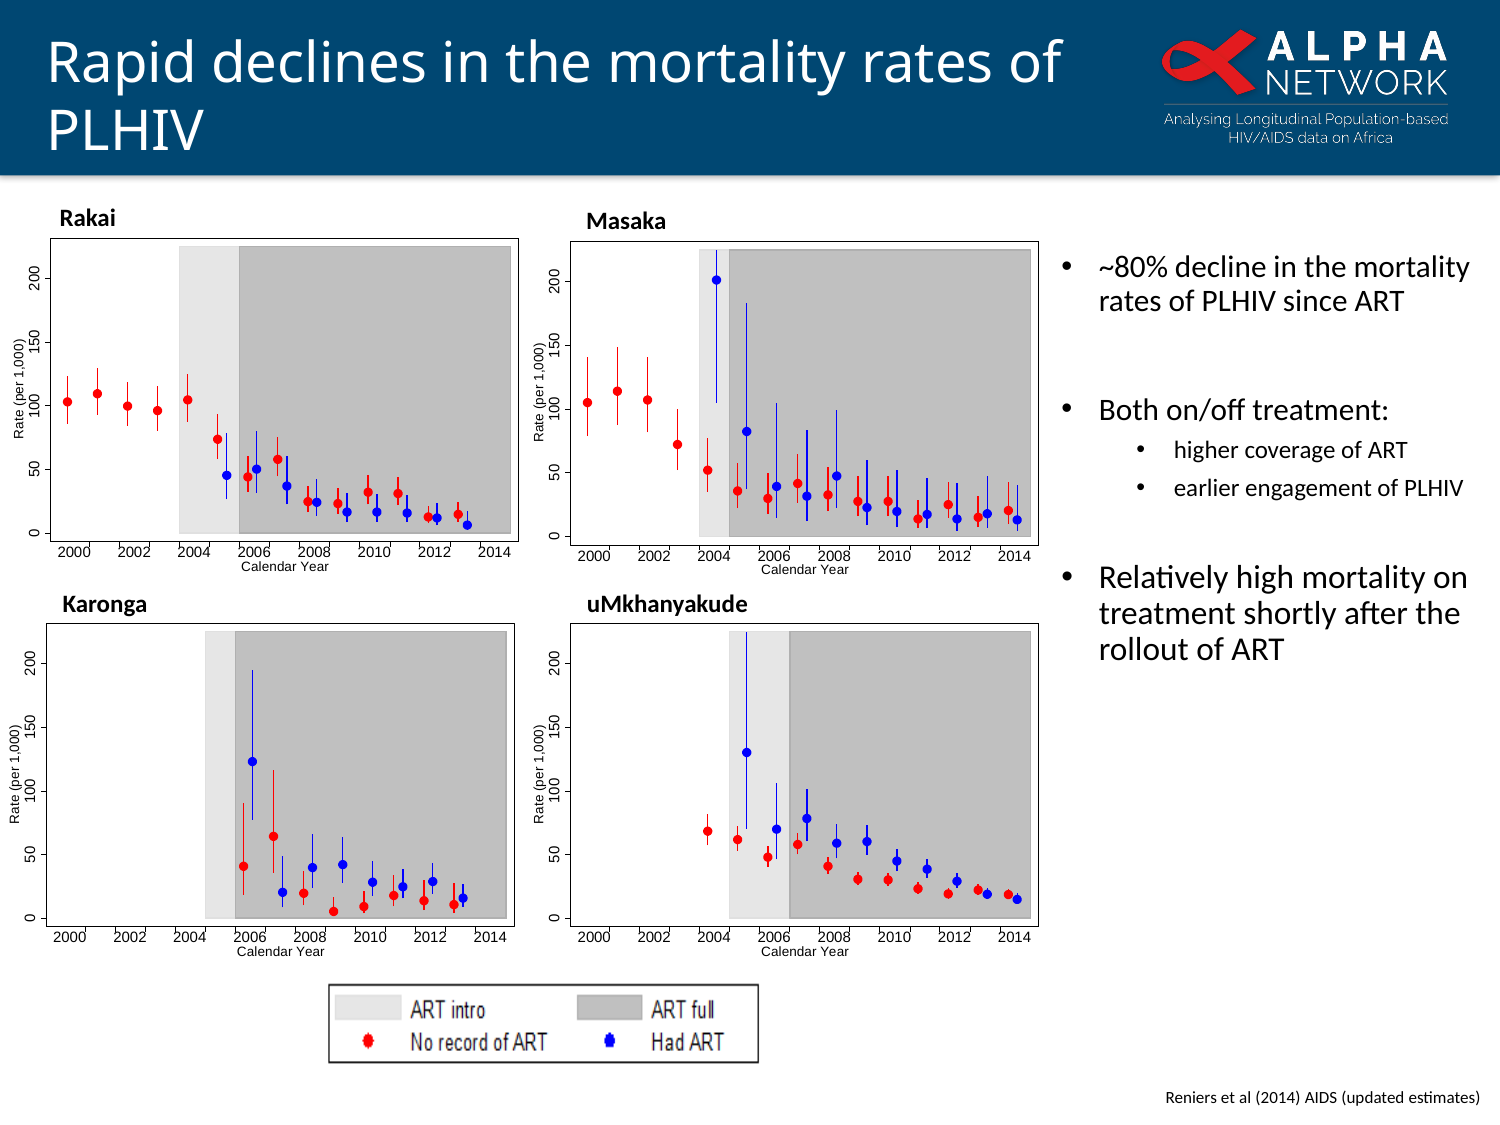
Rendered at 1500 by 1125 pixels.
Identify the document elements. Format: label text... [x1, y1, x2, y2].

text_box Rapid declines in the mortality rates of PLHIV [31, 18, 1112, 129]
text_box Reniers et al (2014) AIDS (updated estimates) [1150, 1078, 1500, 1115]
picture [0, 195, 1058, 1076]
text_box ~80% decline in the mortality rates of PLHIV since ART Both on/off treatment: higher coverage of ART earlier engagement of PLHIV Relatively high mortality on treatment shortly after the rollout of ART [1063, 243, 1500, 800]
text_box [75, 142, 1370, 243]
picture [1157, 23, 1448, 143]
